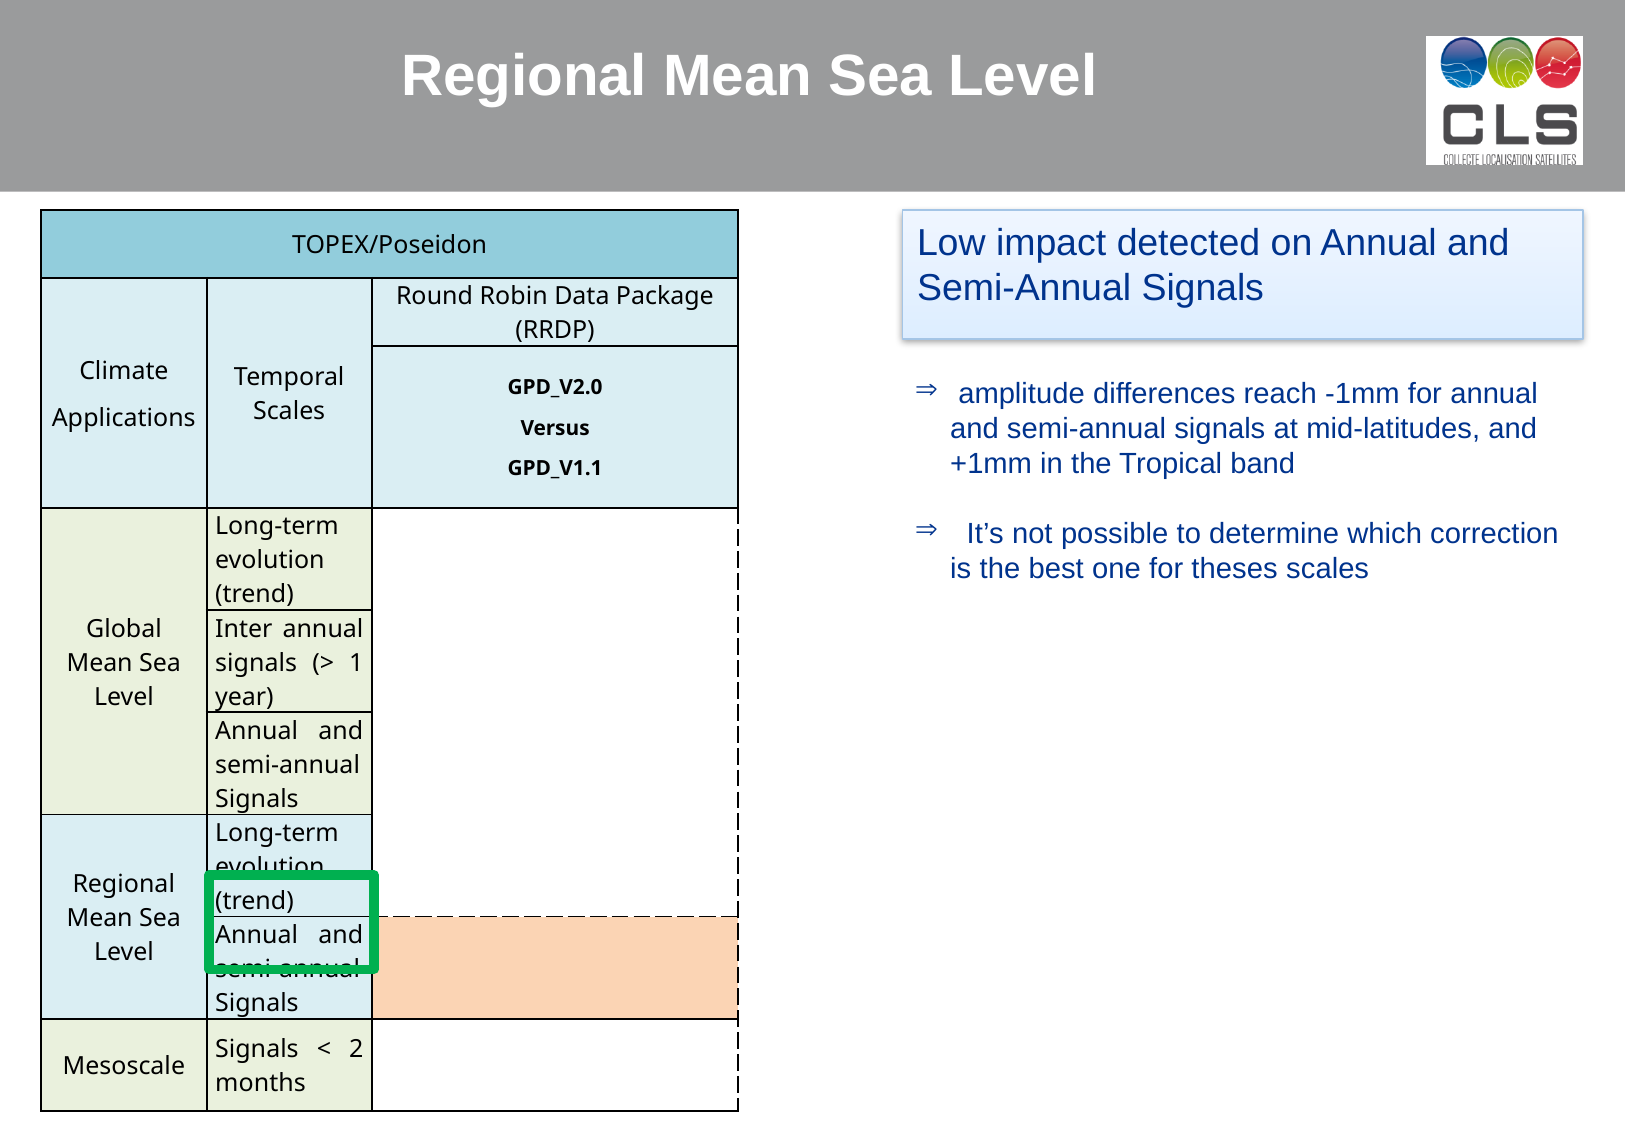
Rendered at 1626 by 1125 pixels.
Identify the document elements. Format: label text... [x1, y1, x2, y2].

table_cell Global Mean Sea Level [42, 509, 206, 814]
table_cell [373, 1020, 738, 1110]
table_cell Signals < 2 months [208, 1020, 371, 1110]
table_cell Long-term evolution (trend) [208, 509, 371, 609]
table_cell Inter annual signals (> 1 year) [208, 611, 371, 711]
table_cell Annual and semi-annual Signals [208, 971, 371, 1018]
text_box Regional Mean Sea Level [386, 40, 1162, 119]
table_cell Long-term evolution (trend) [208, 815, 371, 873]
table_cell Temporal Scales [208, 279, 371, 507]
table_cell Regional Mean Sea Level [42, 815, 206, 1018]
table_cell Mesoscale [42, 1020, 206, 1110]
table_cell [373, 509, 738, 917]
text_box [207, 873, 376, 971]
table_cell GPD_V2.0 Versus GPD_V1.1 [373, 347, 737, 507]
table_header TOPEX/Poseidon [42, 211, 737, 277]
table_cell Climate Applications [42, 279, 206, 507]
table_cell Round Robin Data Package (RRDP) [373, 279, 737, 345]
picture [1426, 36, 1583, 165]
text_box Low impact detected on Annual and Semi-Annual Signals [902, 209, 1584, 340]
table_cell [373, 917, 738, 1018]
text_box amplitude differences reach -1mm for annual and semi-annual signals at mid-latitudes, and +1mm in the Tropical band It’s not possible to determine which correction is the best one for theses scales [899, 366, 1591, 592]
table_cell Annual and semi-annual Signals [208, 713, 371, 814]
